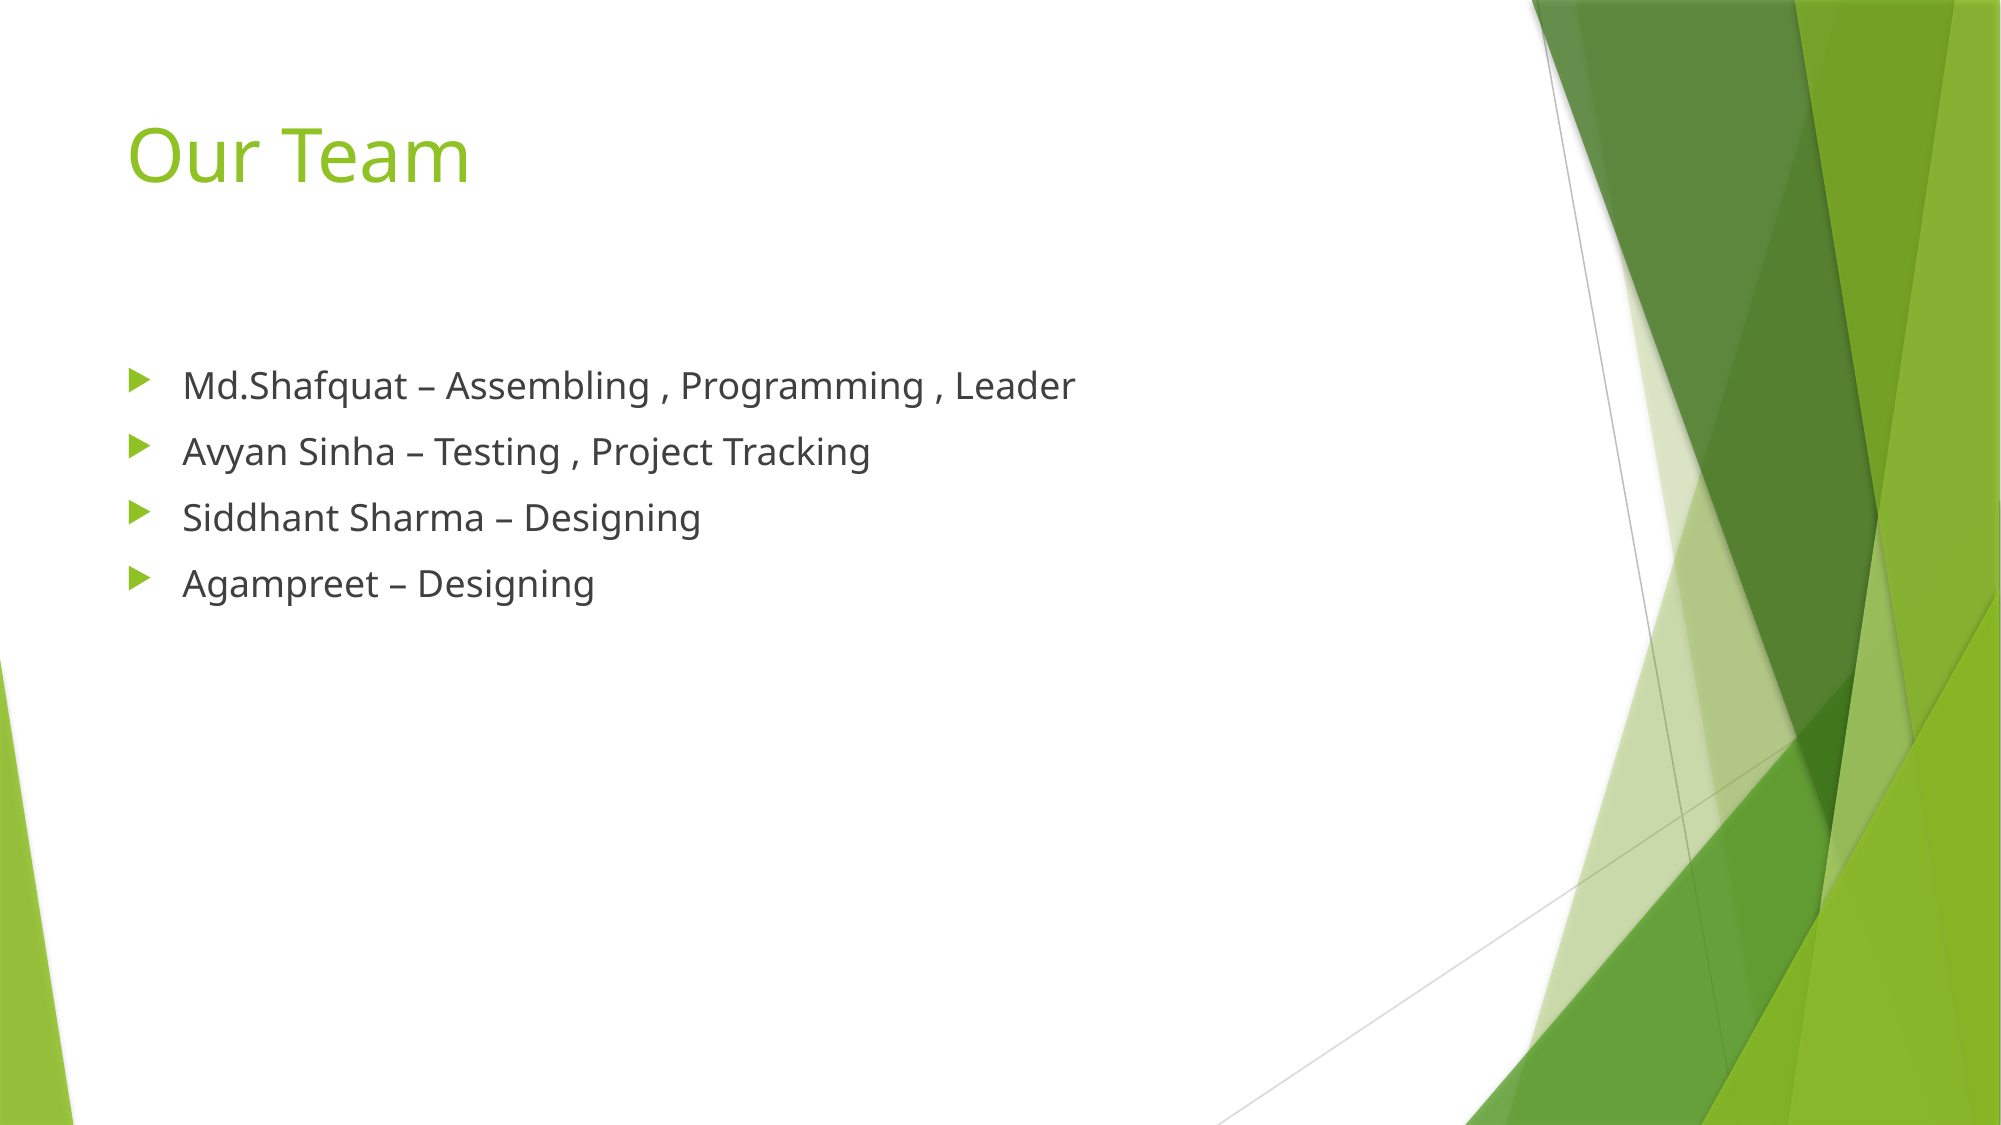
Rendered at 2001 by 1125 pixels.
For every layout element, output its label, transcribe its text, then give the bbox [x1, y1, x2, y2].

title Our Team [111, 99, 1522, 317]
list Md.Shafquat – Assembling , Programming , Leader Avyan Sinha – Testing , Project Tracking Siddhant Sharma – Designing Agampreet – Designing [111, 354, 1522, 992]
